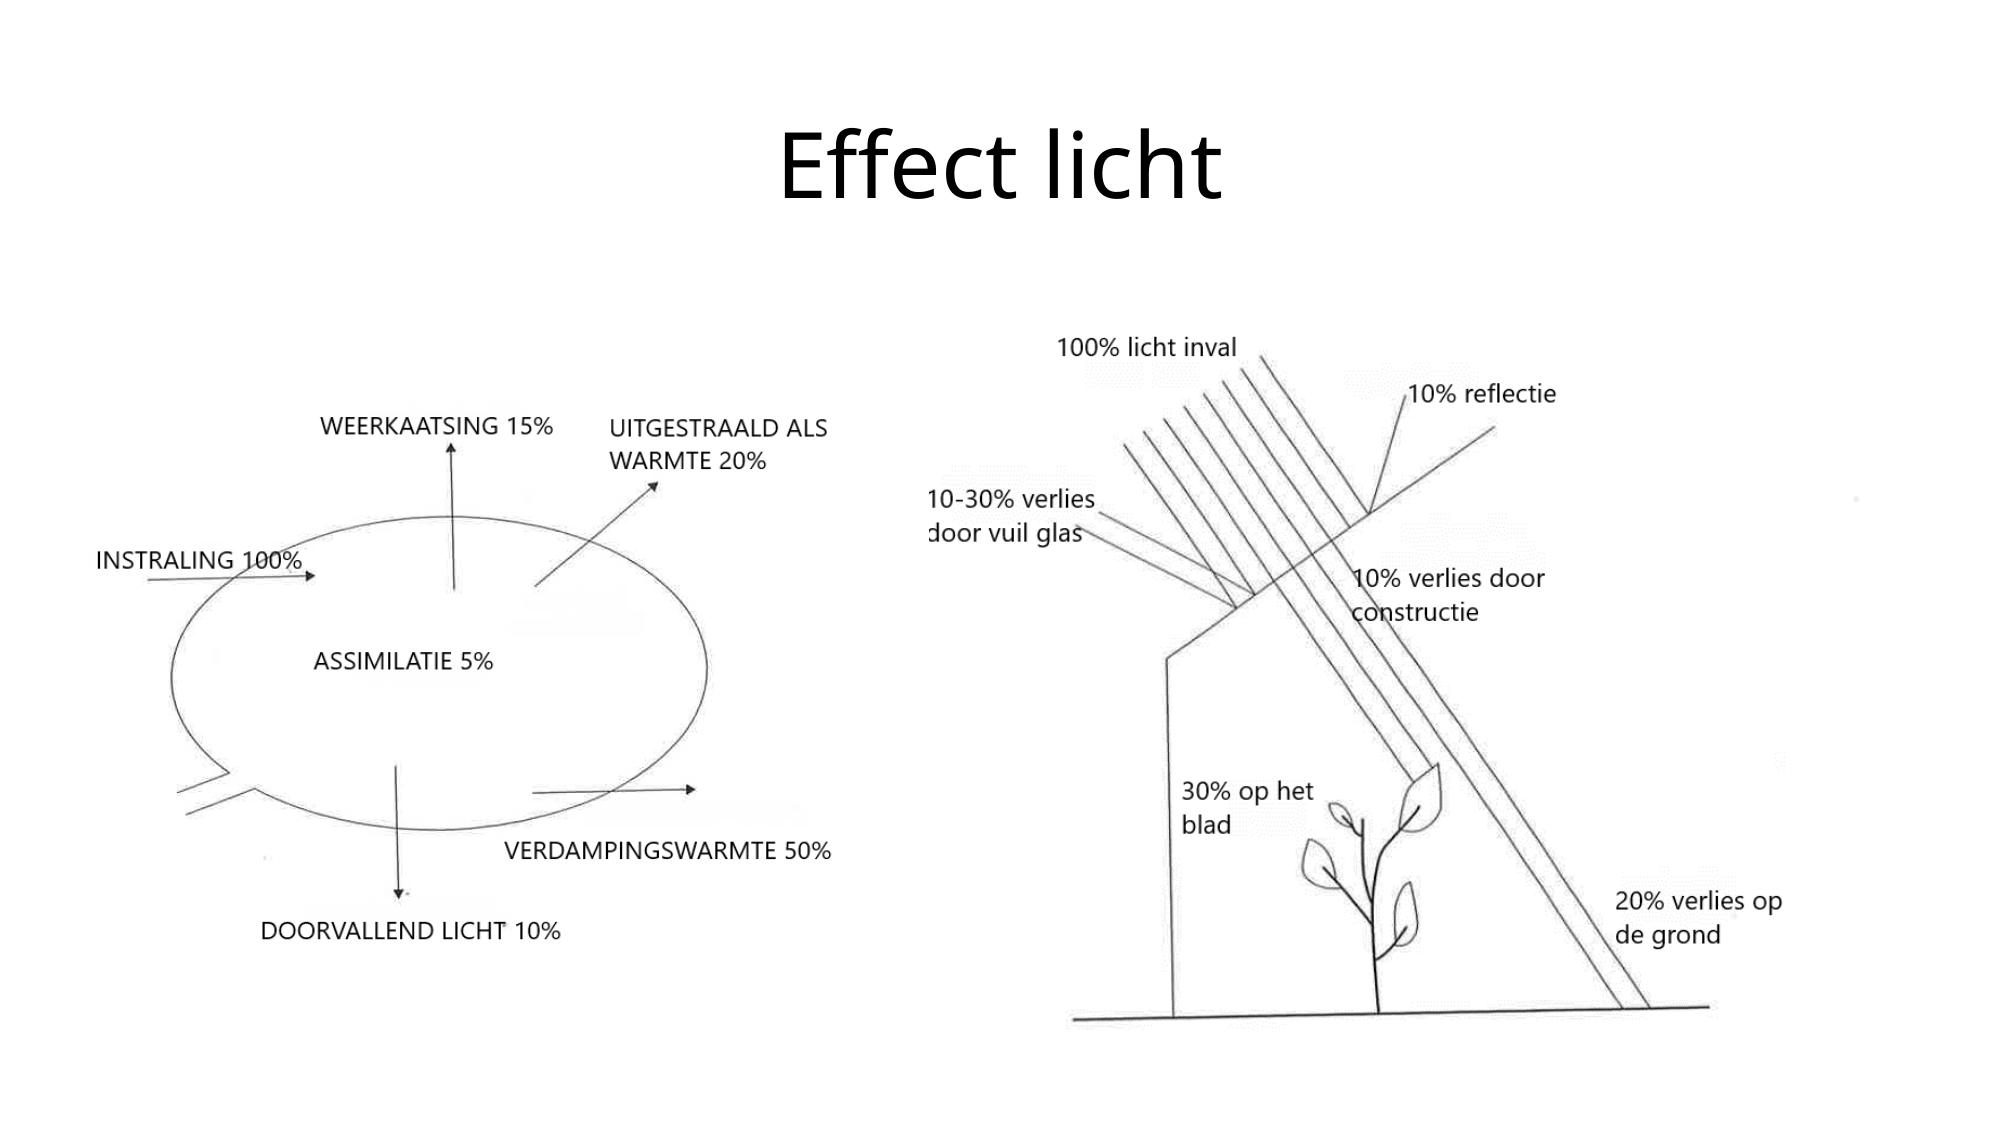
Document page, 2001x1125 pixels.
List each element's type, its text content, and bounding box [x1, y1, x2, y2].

title Effect licht [137, 59, 1863, 278]
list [86, 312, 880, 1027]
picture [929, 312, 1863, 1059]
